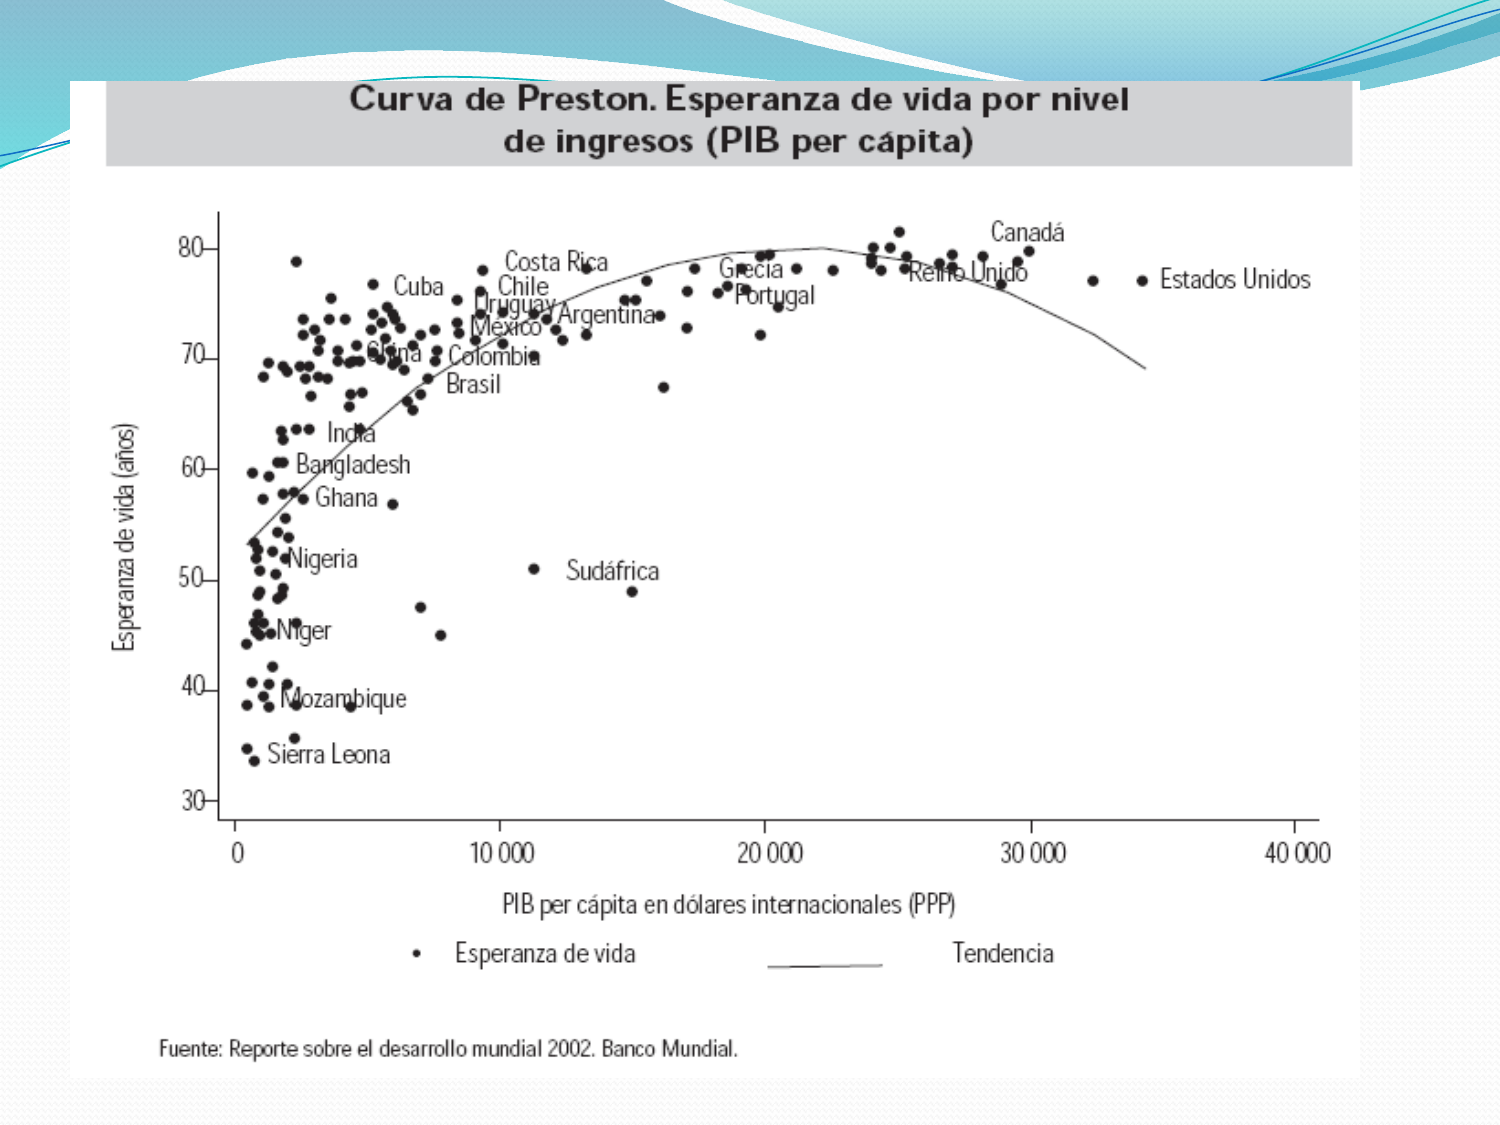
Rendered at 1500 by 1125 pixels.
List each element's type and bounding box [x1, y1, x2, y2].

list [70, 81, 1360, 1079]
